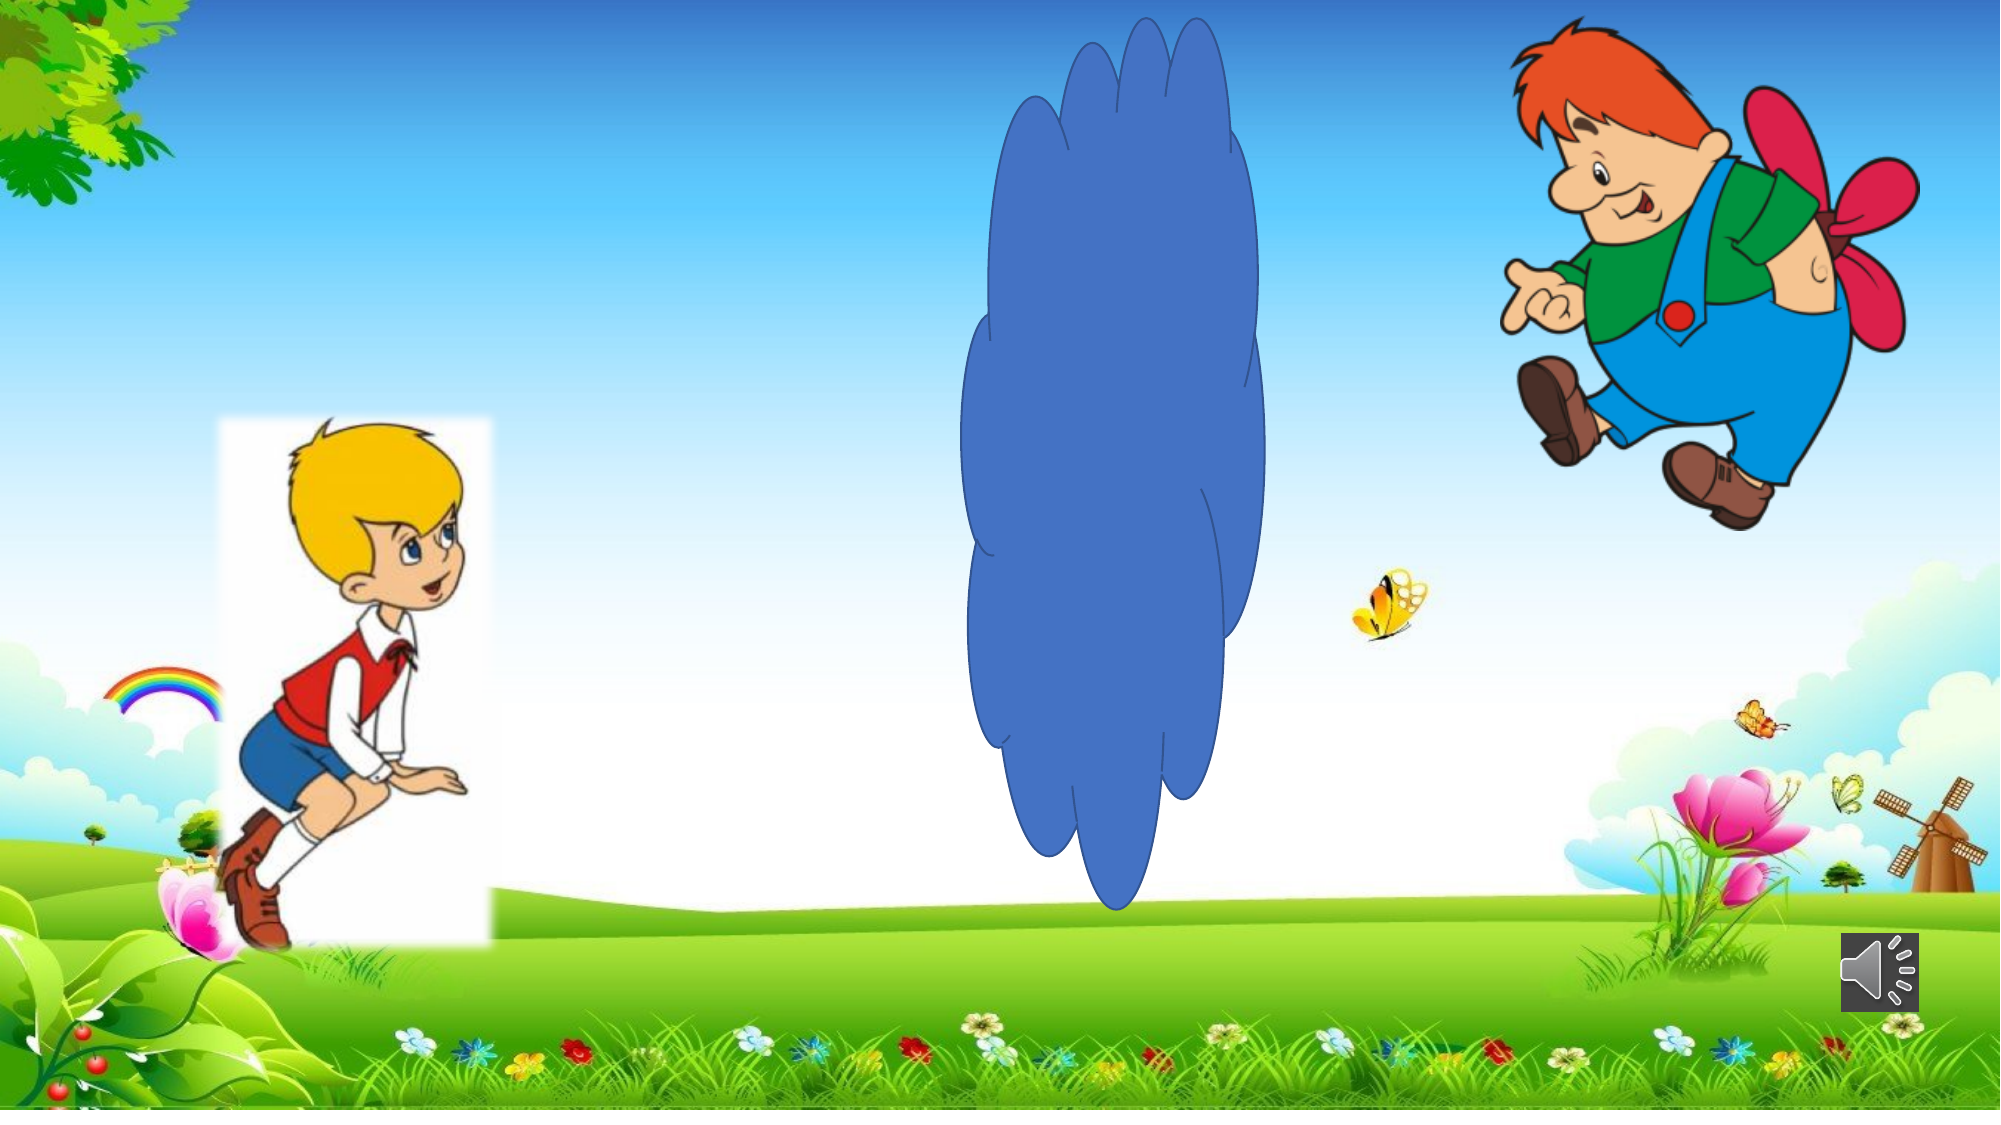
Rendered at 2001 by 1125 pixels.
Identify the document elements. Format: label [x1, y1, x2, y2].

picture [1839, 932, 1920, 1013]
picture [208, 407, 502, 958]
list [0, 0, 2000, 1110]
picture [1500, 15, 1920, 531]
